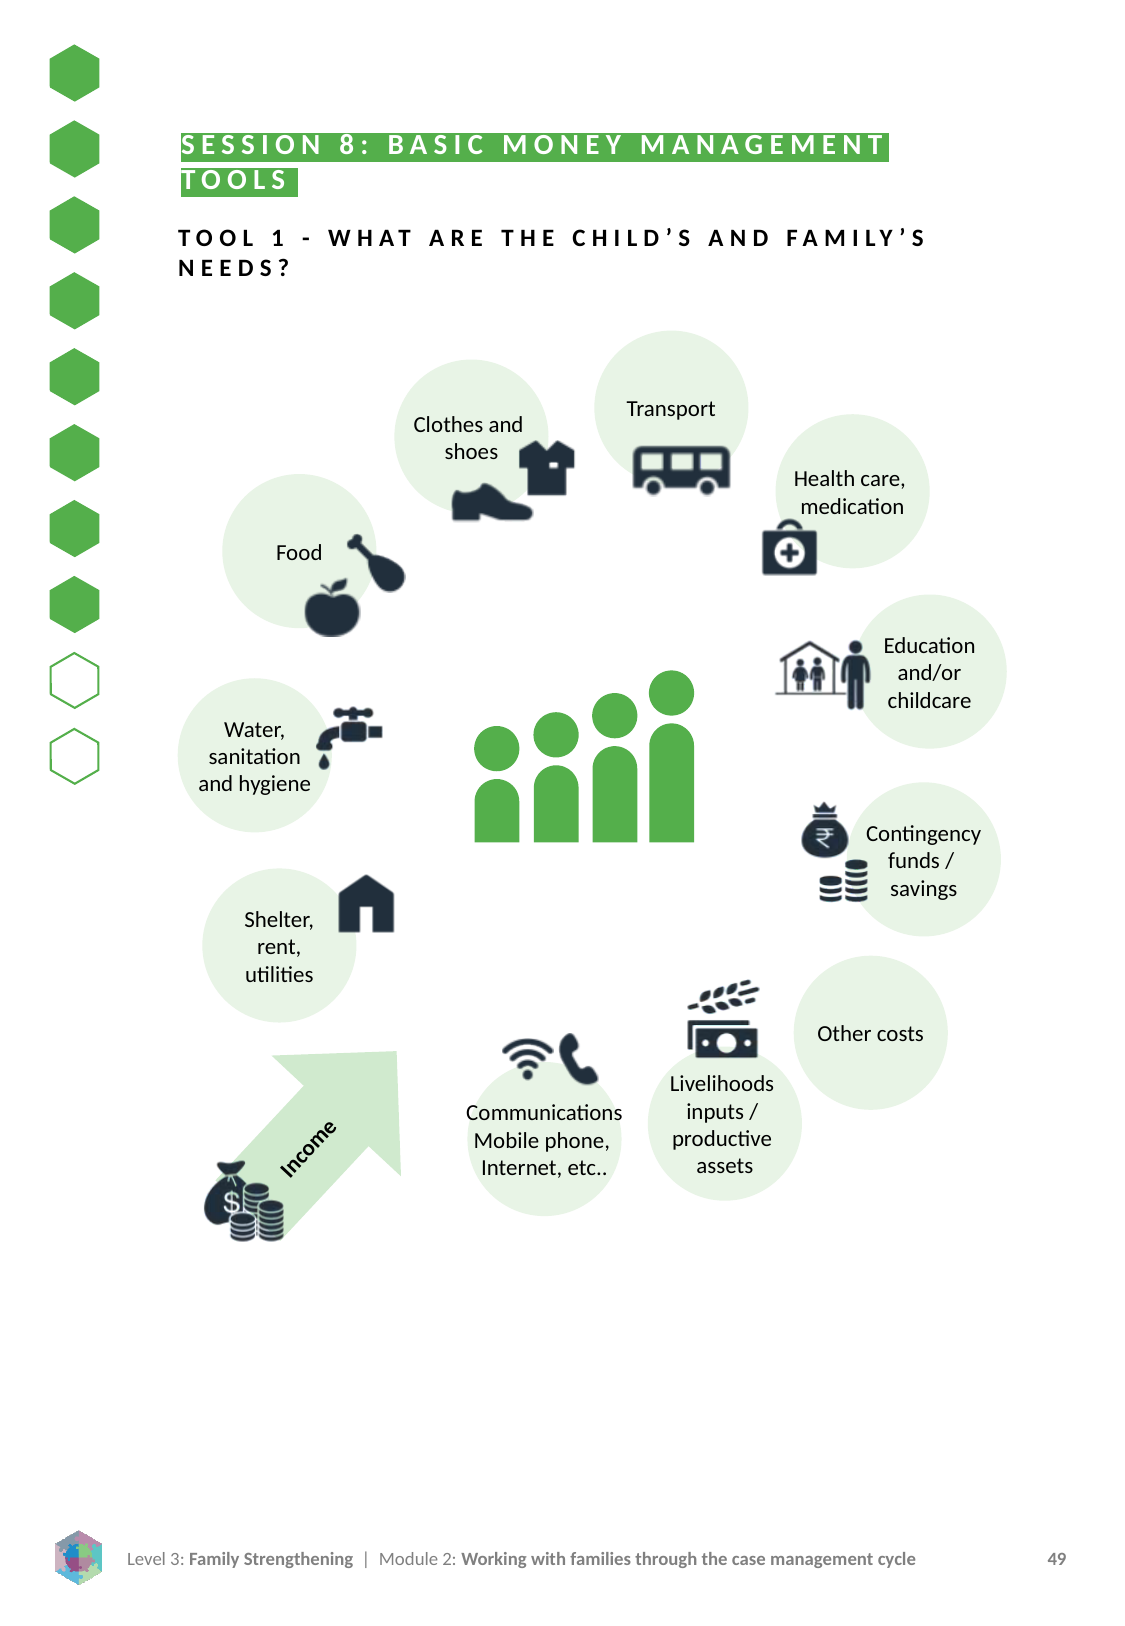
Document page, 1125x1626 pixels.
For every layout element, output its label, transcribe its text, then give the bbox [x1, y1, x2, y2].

picture [55, 1530, 102, 1585]
picture [686, 979, 761, 1060]
picture [336, 874, 395, 934]
text_box [49, 272, 100, 330]
text_box Shelter, rent, utilities [201, 867, 358, 1024]
text_box [49, 44, 100, 102]
picture [202, 1159, 286, 1242]
picture [315, 706, 383, 770]
text_box Health care, medication [774, 413, 931, 570]
picture [632, 444, 733, 497]
text_box Clothes and shoes [393, 358, 550, 512]
text_box Education and/or childcare [858, 593, 1008, 750]
text_box TOOL 1 - WHAT ARE THE CHILD’S AND FAMILY’S NEEDS? [163, 213, 1026, 289]
text_box Transport [593, 329, 750, 476]
text_box Contingency funds / savings [849, 781, 1002, 938]
picture [761, 518, 820, 576]
text_box SESSION 8: BASIC MONEY MANAGEMENT TOOLS [166, 117, 1024, 203]
picture [450, 440, 576, 523]
text_box Food [221, 473, 376, 630]
text_box Water, sanitation and hygiene [176, 677, 332, 834]
text_box Other costs [792, 954, 949, 1111]
text_box [49, 196, 100, 254]
picture [774, 639, 873, 711]
text_box [49, 348, 100, 406]
text_box [49, 651, 100, 710]
text_box [49, 424, 100, 482]
picture [502, 1038, 554, 1081]
text_box [49, 120, 100, 178]
text_box [49, 575, 100, 634]
text_box [49, 727, 100, 785]
text_box Communications Mobile phone, Internet, etc.. [466, 1061, 623, 1218]
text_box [474, 670, 695, 843]
picture [800, 801, 869, 903]
picture [303, 533, 406, 637]
picture [558, 1033, 600, 1086]
text_box Livelihoods inputs / productive assets [646, 1054, 804, 1202]
text_box Income [233, 1050, 403, 1237]
text_box [49, 499, 100, 558]
